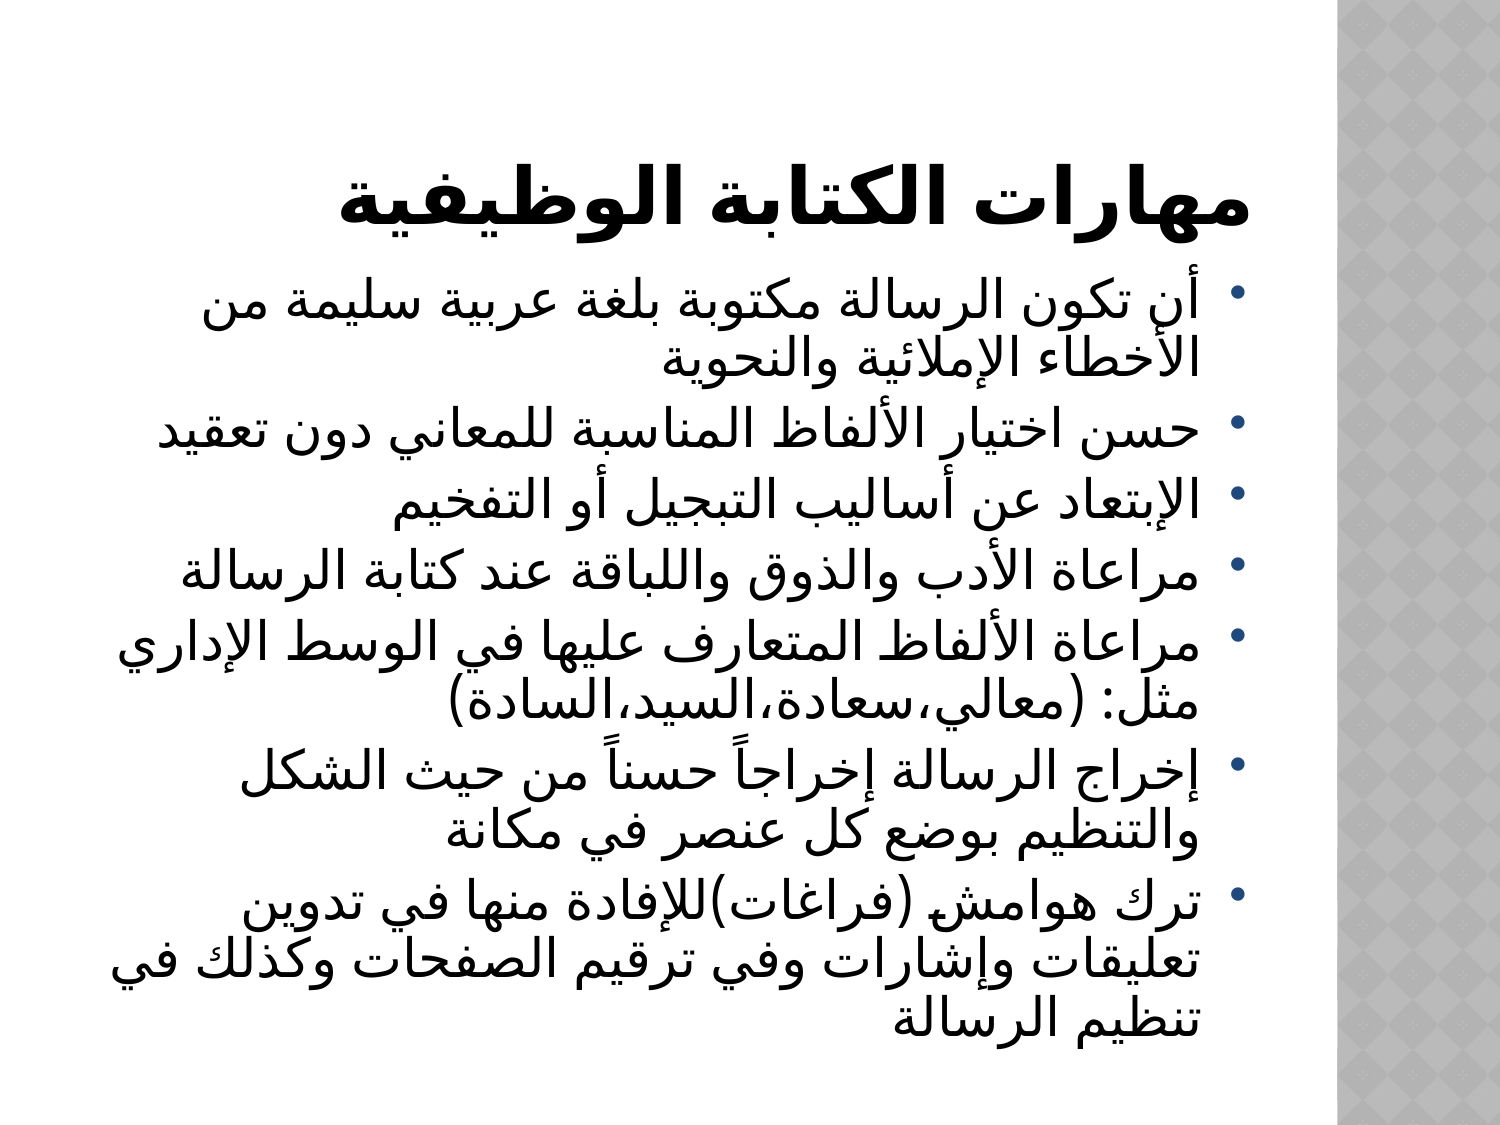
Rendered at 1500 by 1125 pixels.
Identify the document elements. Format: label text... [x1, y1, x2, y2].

title مهارات الكتابة الوظيفية [75, 52, 1263, 240]
list أن تكون الرسالة مكتوبة بلغة عربية سليمة من الأخطاء الإملائية والنحوية حسن اختيار الألفاظ المناسبة للمعاني دون تعقيد الإبتعاد عن أساليب التبجيل أو التفخيم مراعاة الأدب والذوق واللباقة عند كتابة الرسالة مراعاة الألفاظ المتعارف عليها في الوسط الإداري مثل: (معالي،سعادة،السيد،السادة) إخراج الرسالة إخراجاً حسناً من حيث الشكل والتنظيم بوضع كل عنصر في مكانة ترك هوامش (فراغات)للإفادة منها في تدوين تعليقات وإشارات وفي ترقيم الصفحات وكذلك في تنظيم الرسالة [75, 264, 1263, 1059]
